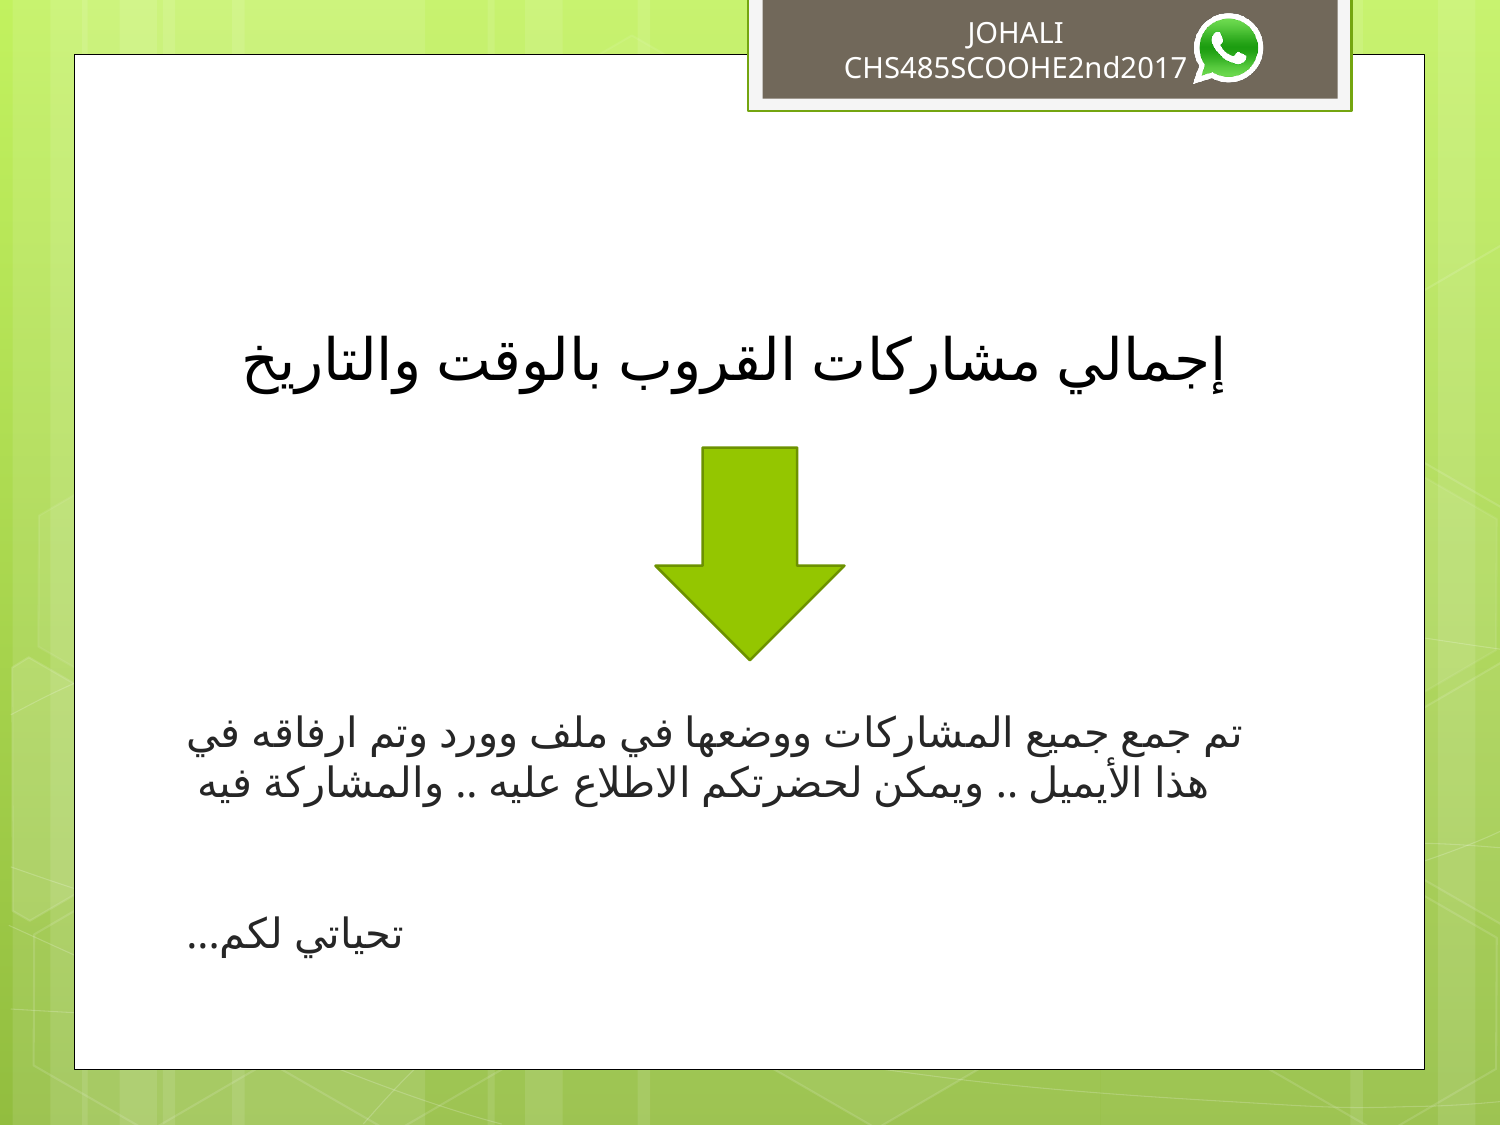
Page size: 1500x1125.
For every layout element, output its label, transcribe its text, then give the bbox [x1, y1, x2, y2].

text_box JOHALI CHS485SCOOHE2nd2017 [809, 7, 1185, 92]
text_box إجمالي مشاركات القروب بالوقت والتاريخ [216, 314, 1254, 400]
text_box [654, 446, 846, 662]
title تم جمع جميع المشاركات ووضعها في ملف وورد وتم ارفاقه في هذا الأيميل .. ويمكن لحضرتكم الاطلاع عليه .. والمشاركة فيه تحياتي لكم... [171, 692, 1324, 965]
picture [1186, 7, 1267, 87]
